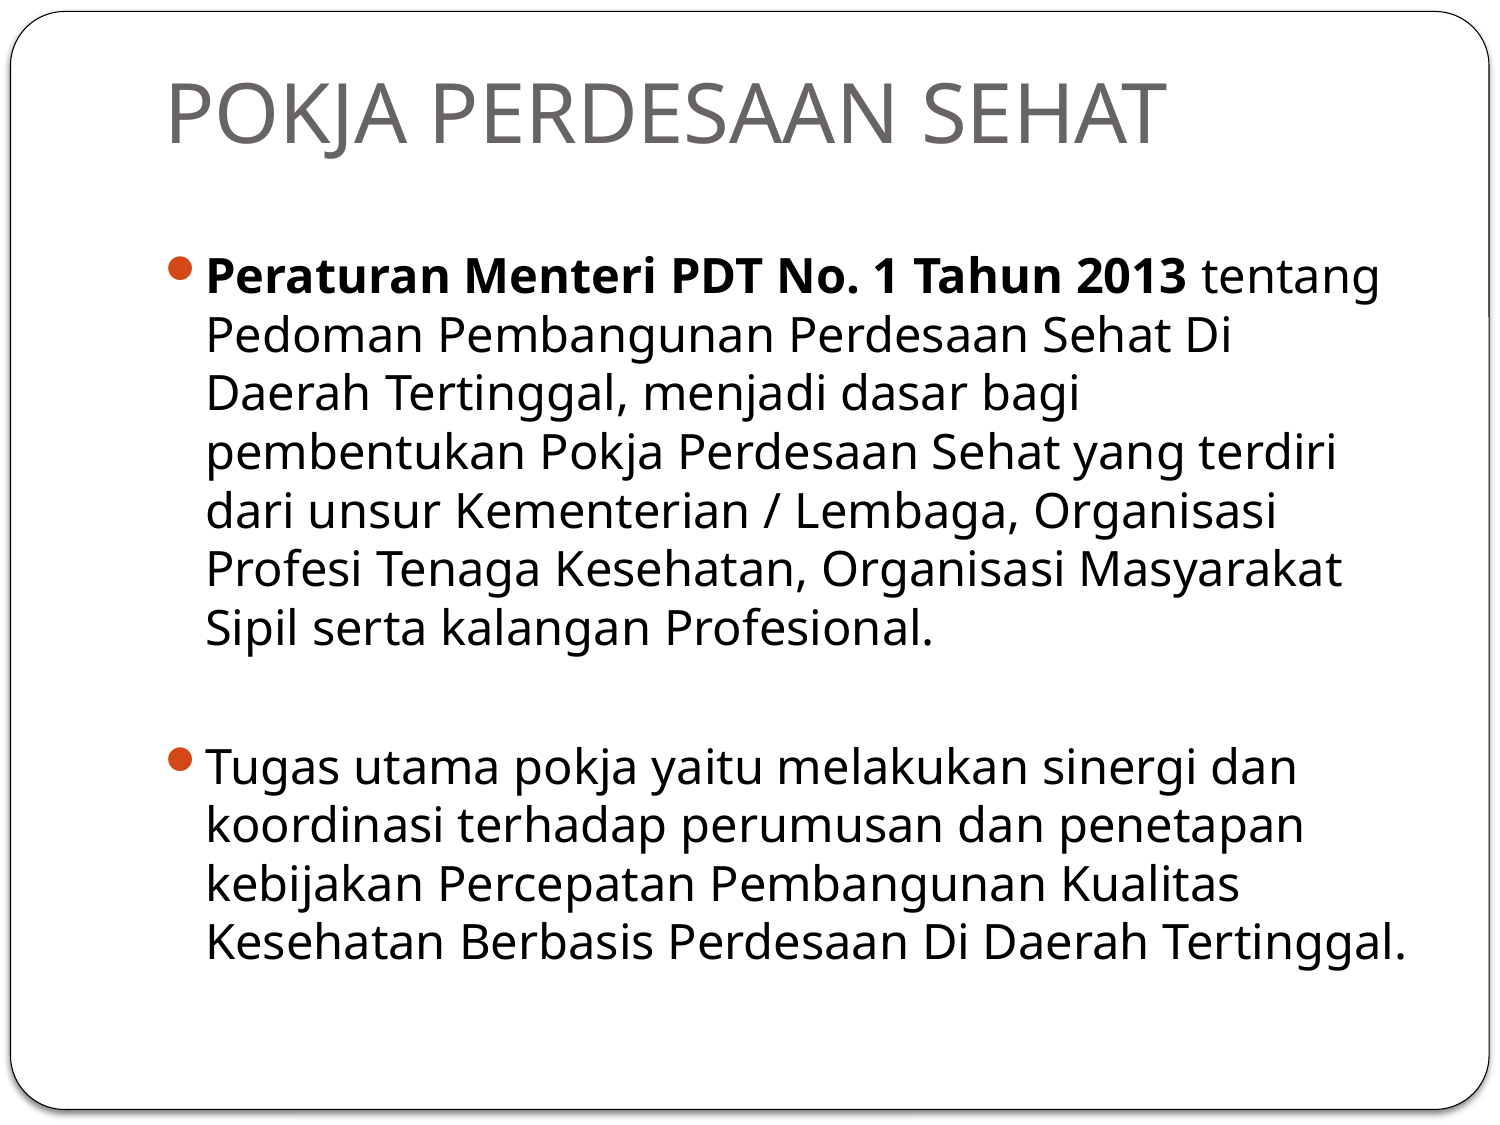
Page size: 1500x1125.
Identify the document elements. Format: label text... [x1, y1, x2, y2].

list Peraturan Menteri PDT No. 1 Tahun 2013 tentang Pedoman Pembangunan Perdesaan Sehat Di Daerah Tertinggal, menjadi dasar bagi pembentukan Pokja Perdesaan Sehat yang terdiri dari unsur Kementerian / Lembaga, Organisasi Profesi Tenaga Kesehatan, Organisasi Masyarakat Sipil serta kalangan Profesional. Tugas utama pokja yaitu melakukan sinergi dan koordinasi terhadap perumusan dan penetapan kebijakan Percepatan Pembangunan Kualitas Kesehatan Berbasis Perdesaan Di Daerah Tertinggal. [150, 237, 1425, 988]
title POKJA PERDESAAN SEHAT [150, 45, 1425, 175]
